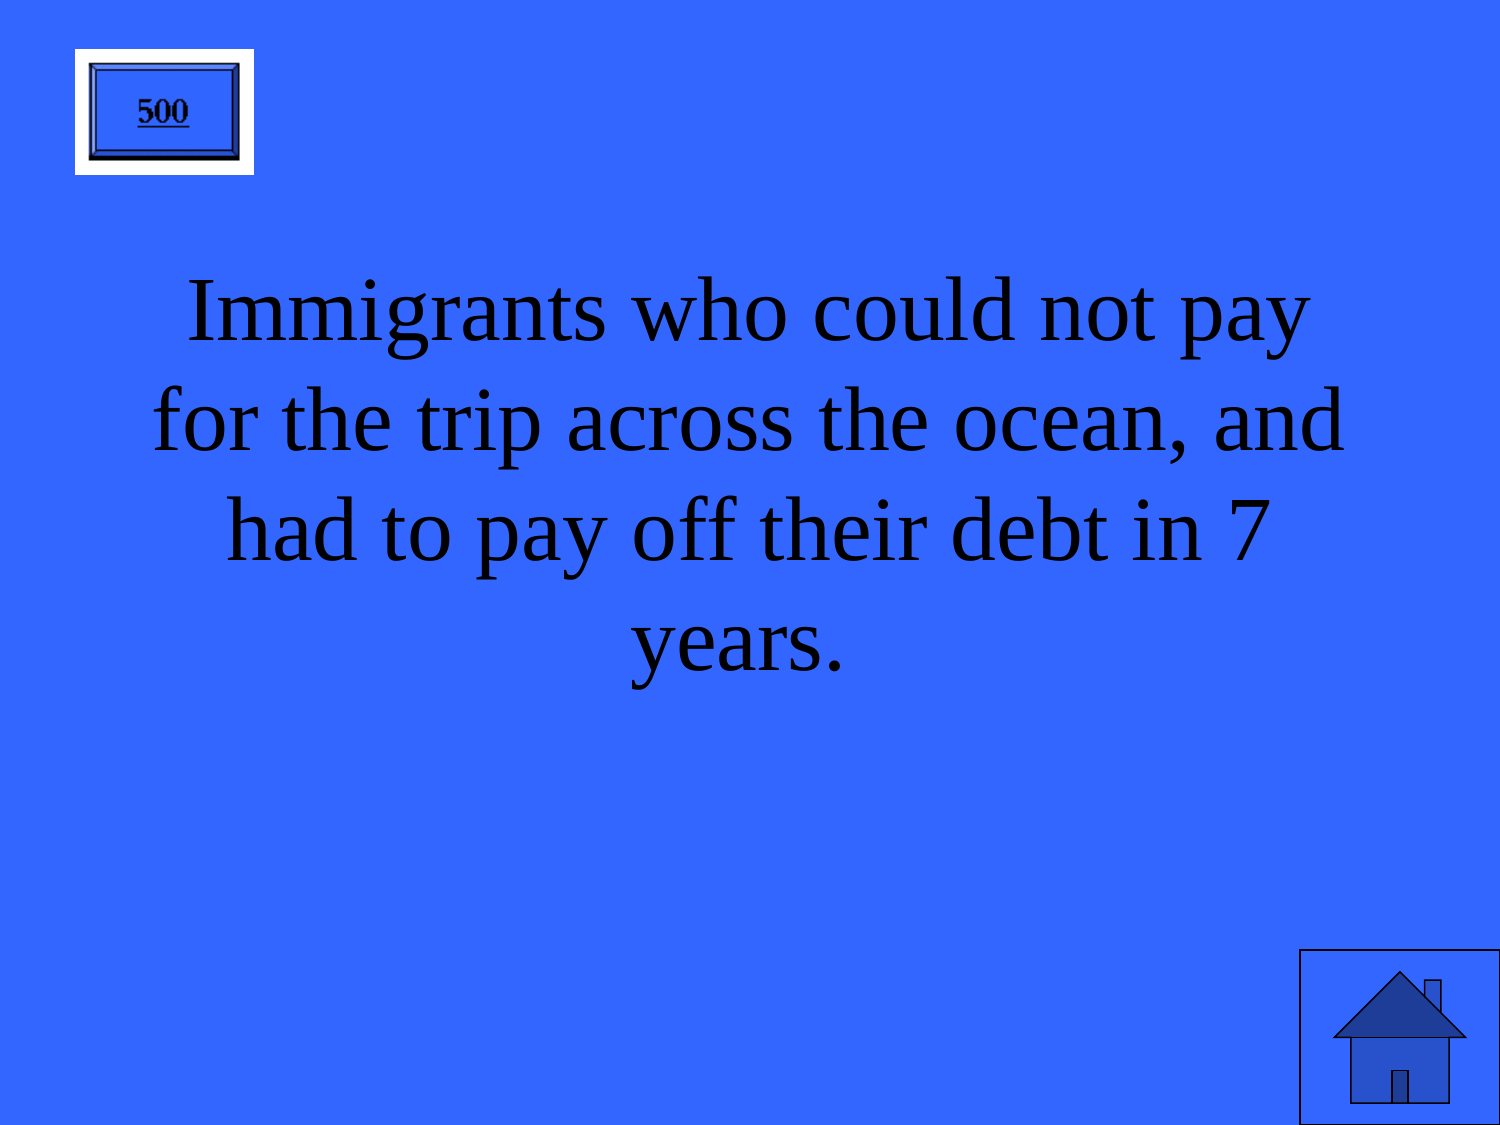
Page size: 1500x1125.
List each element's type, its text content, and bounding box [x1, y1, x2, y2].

text_box [1299, 950, 1500, 1125]
title Immigrants who could not pay for the trip across the ocean, and had to pay off their debt in 7 years. [112, 375, 1388, 563]
picture [74, 49, 254, 176]
